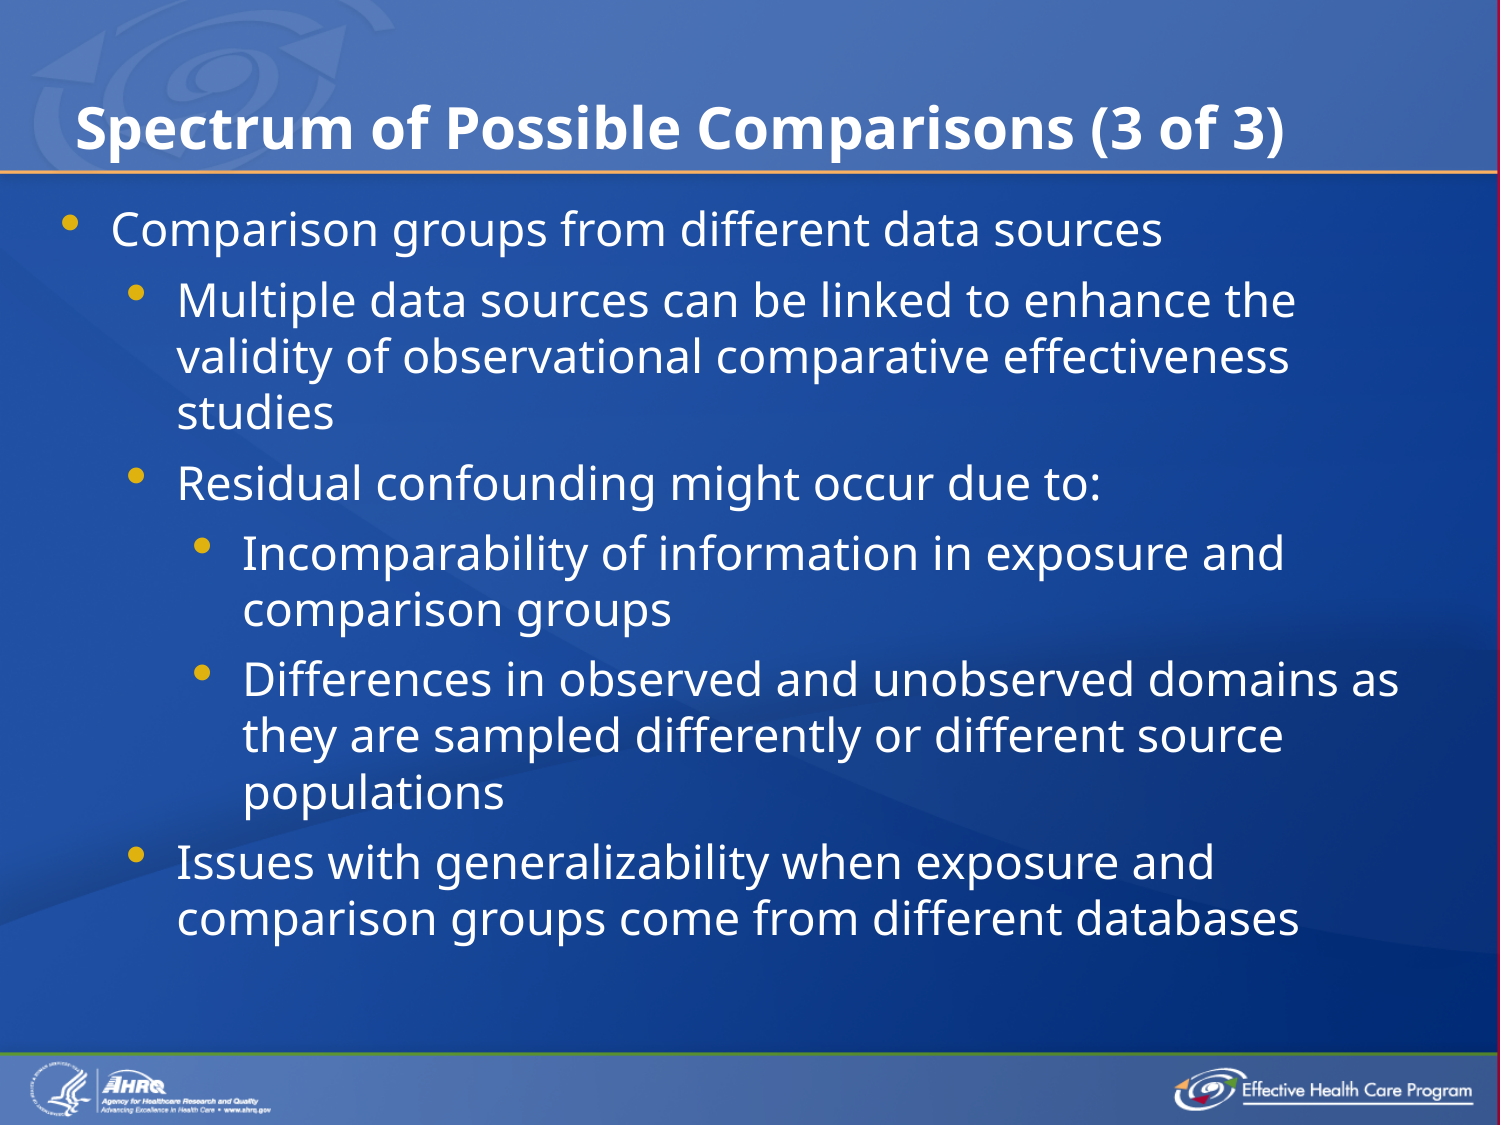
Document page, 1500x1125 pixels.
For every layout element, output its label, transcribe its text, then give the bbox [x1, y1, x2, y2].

title Spectrum of Possible Comparisons (3 of 3) [75, 21, 1425, 163]
picture [0, 0, 1500, 1125]
list Comparison groups from different data sources Multiple data sources can be linked to enhance the validity of observational comparative effectiveness studies Residual confounding might occur due to: Incomparability of information in exposure and comparison groups Differences in observed and unobserved domains as they are sampled differently or different source populations Issues with generalizability when exposure and comparison groups come from different databases [62, 200, 1425, 992]
